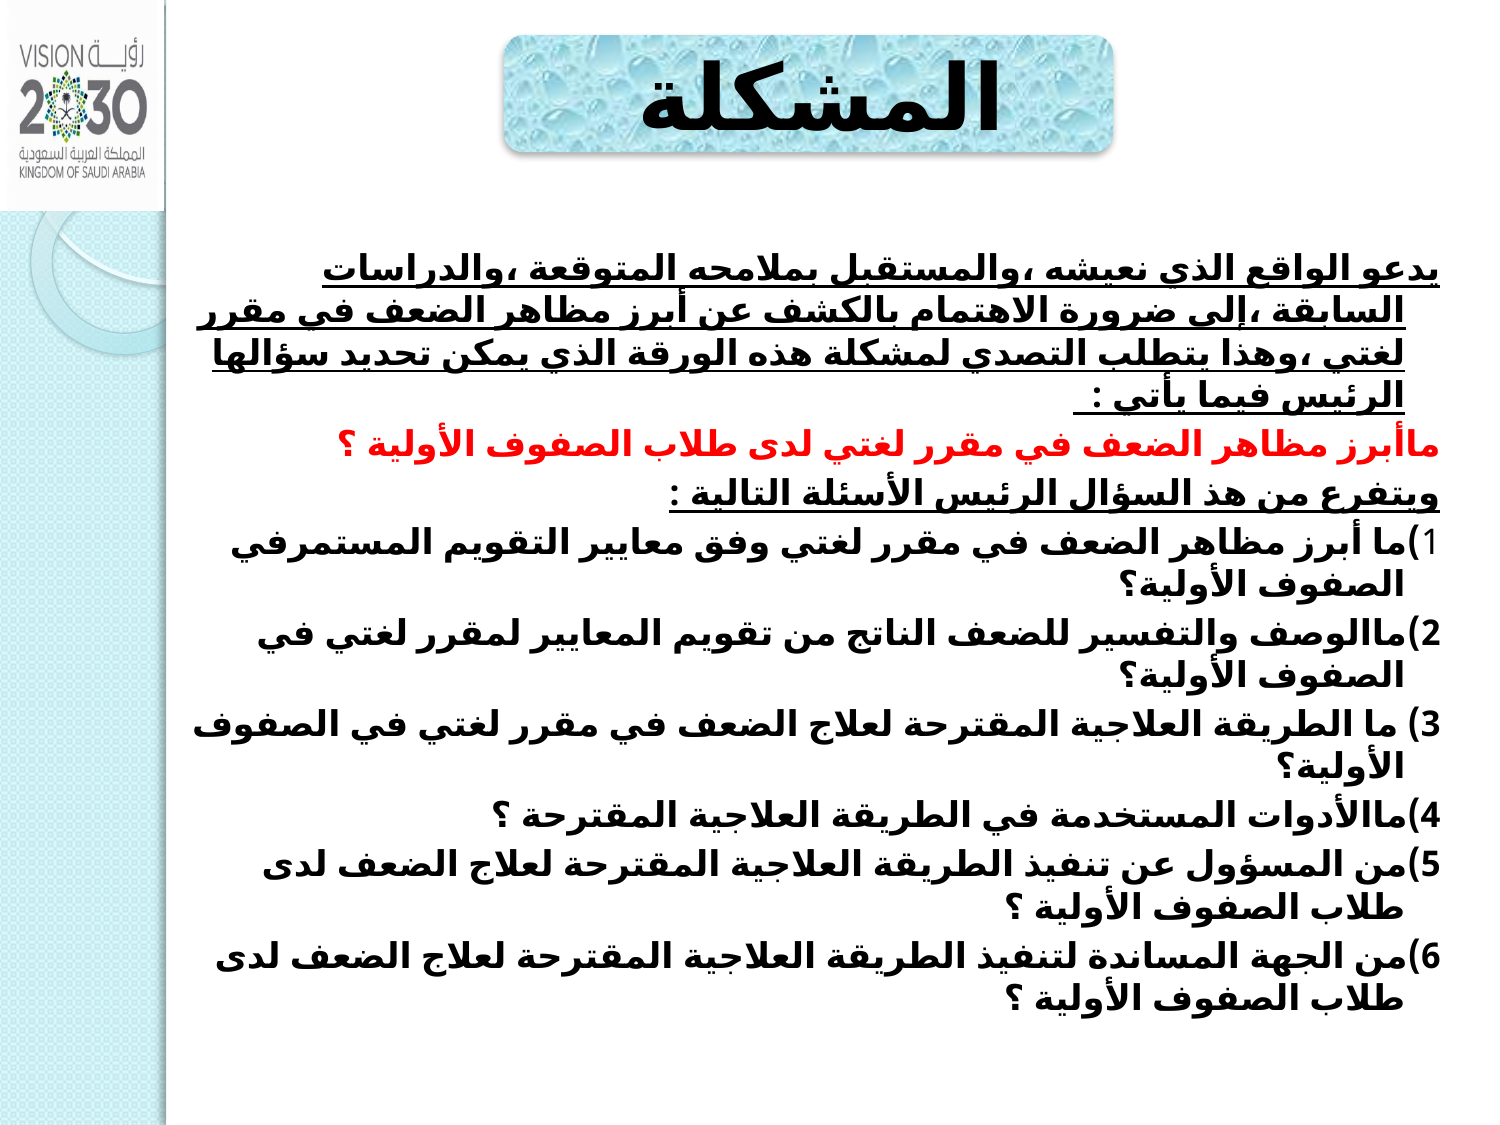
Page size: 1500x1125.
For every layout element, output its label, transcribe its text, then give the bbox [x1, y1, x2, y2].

picture [0, 0, 165, 211]
text_box المشكلة [503, 35, 1114, 153]
list يدعو الواقع الذي نعيشه ،والمستقبل بملامحه المتوقعة ،والدراسات السابقة ،إلى ضرورة الاهتمام بالكشف عن أبرز مظاهر الضعف في مقرر لغتي ،وهذا يتطلب التصدي لمشكلة هذه الورقة الذي يمكن تحديد سؤالها الرئيس فيما يأتي : ماأبرز مظاهر الضعف في مقرر لغتي لدى طلاب الصفوف الأولية ؟ ويتفرع من هذ السؤال الرئيس الأسئلة التالية : 1)ما أبرز مظاهر الضعف في مقرر لغتي وفق معايير التقويم المستمرفي الصفوف الأولية؟ 2)ماالوصف والتفسير للضعف الناتج من تقويم المعايير لمقرر لغتي في الصفوف الأولية؟ 3) ما الطريقة العلاجية المقترحة لعلاج الضعف في مقرر لغتي في الصفوف الأولية؟ 4)ماالأدوات المستخدمة في الطريقة العلاجية المقترحة ؟ 5)من المسؤول عن تنفيذ الطريقة العلاجية المقترحة لعلاج الضعف لدى طلاب الصفوف الأولية ؟ 6)من الجهة المساندة لتنفيذ الطريقة العلاجية المقترحة لعلاج الضعف لدى طلاب الصفوف الأولية ؟ [164, 237, 1466, 1025]
